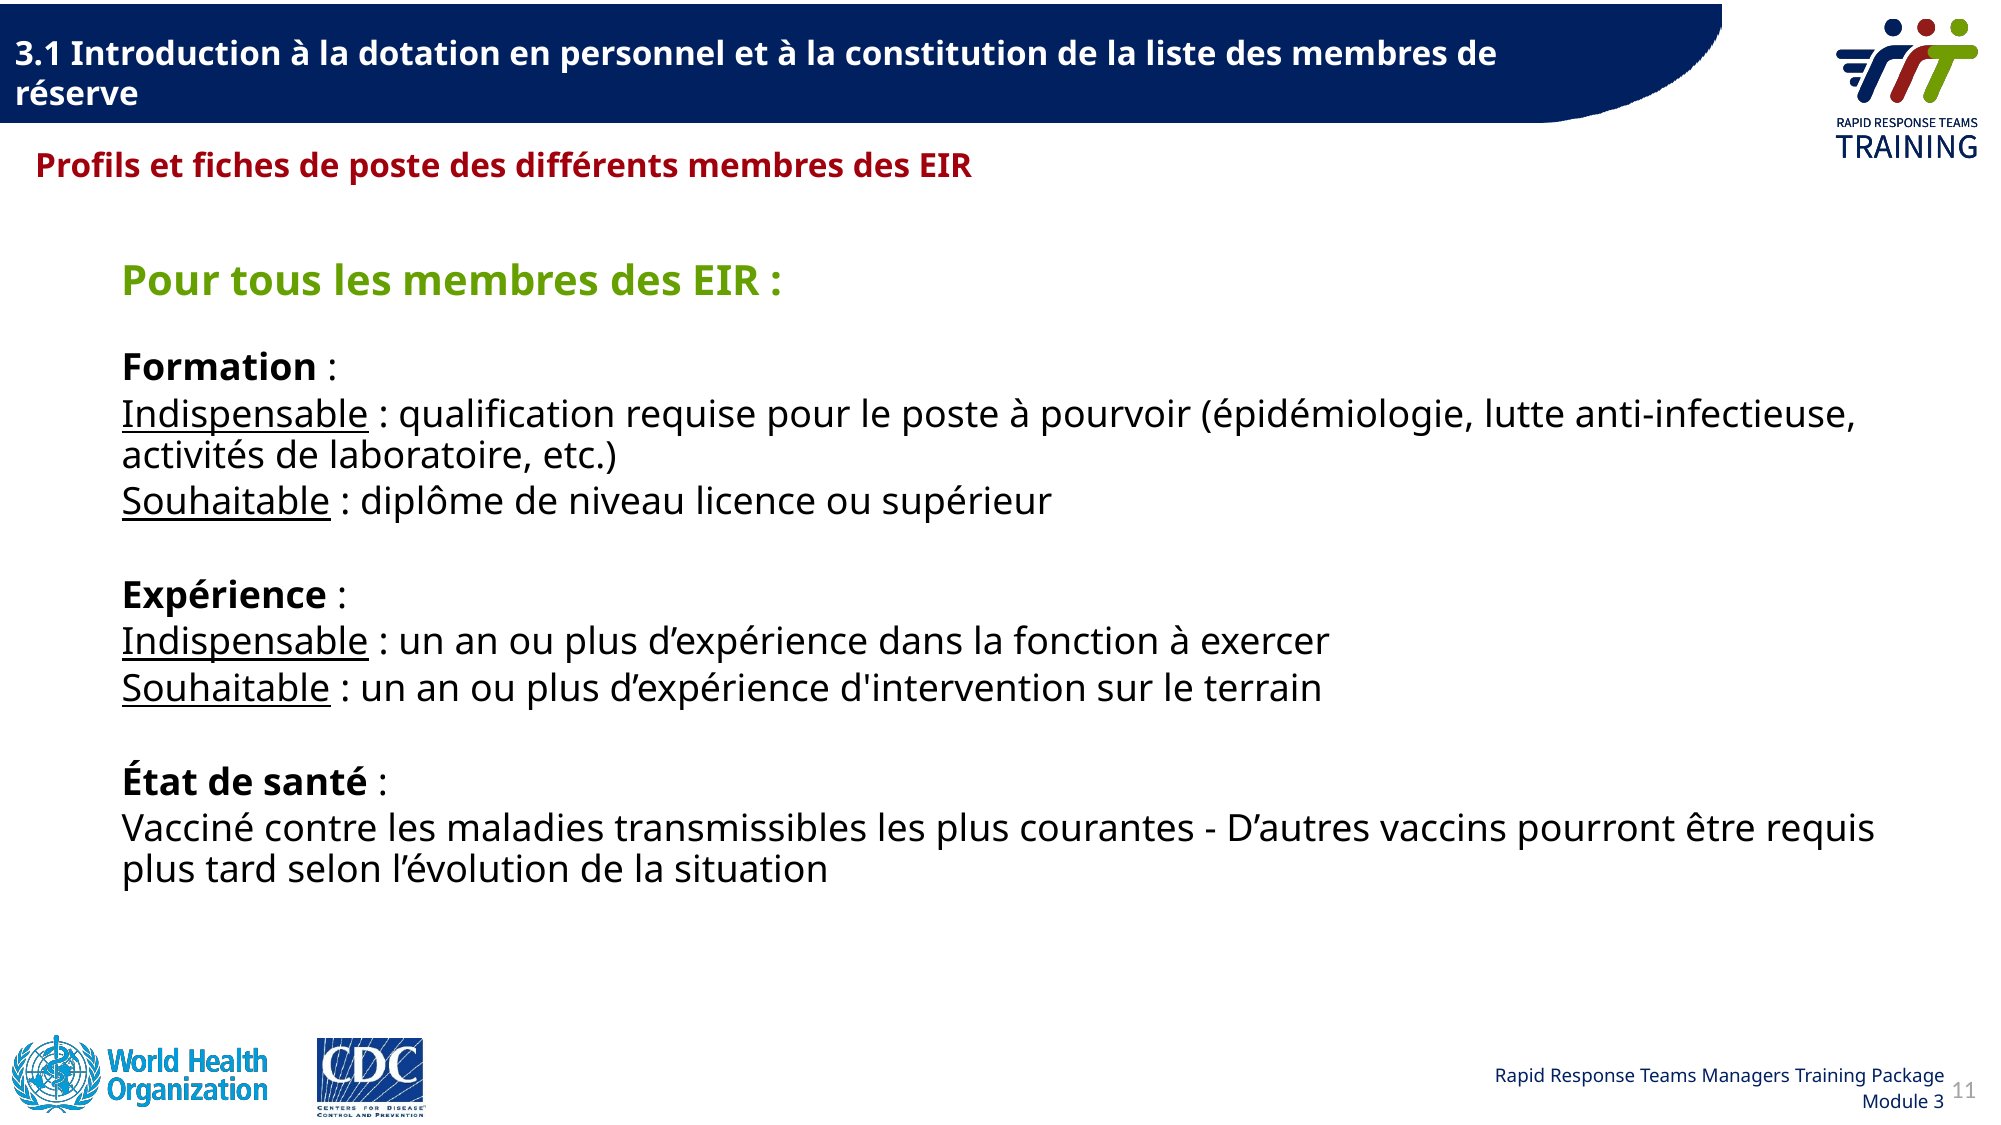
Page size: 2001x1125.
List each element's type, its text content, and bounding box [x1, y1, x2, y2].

picture [59, 1035, 267, 1113]
picture [24, 1054, 36, 1087]
title Profils et fiches de poste des différents membres des EIR [27, 119, 1865, 214]
picture [36, 1088, 78, 1105]
picture [71, 1053, 90, 1091]
picture [50, 1108, 62, 1113]
picture [34, 1054, 43, 1078]
picture [40, 1062, 47, 1070]
picture [0, 4, 1722, 119]
picture [317, 1038, 426, 1117]
picture [46, 1056, 54, 1062]
picture [12, 1083, 48, 1113]
slide_number 11 [1936, 1065, 2000, 1117]
picture [12, 1035, 54, 1068]
picture [30, 1083, 37, 1091]
list Pour tous les membres des EIR : Formation : Indispensable : qualification requise pour le poste à pourvoir (épidémiologie, lutte anti-infectieuse, activités de laboratoire, etc.) Souhaitable : diplôme de niveau licence ou supérieur Expérience : Indispensable : un an ou plus d’expérience dans la fonction à exercer Souhaitable : un an ou plus d’expérience d'intervention sur le terrain État de santé : Vacciné contre les maladies transmissibles les plus courantes - D’autres vaccins pourront être requis plus tard selon l’évolution de la situation [113, 251, 1887, 1017]
picture [1835, 19, 1978, 167]
text_box 3.1 Introduction à la dotation en personnel et à la constitution de la liste des membres de réserve [0, 24, 1586, 120]
picture [22, 1062, 26, 1077]
